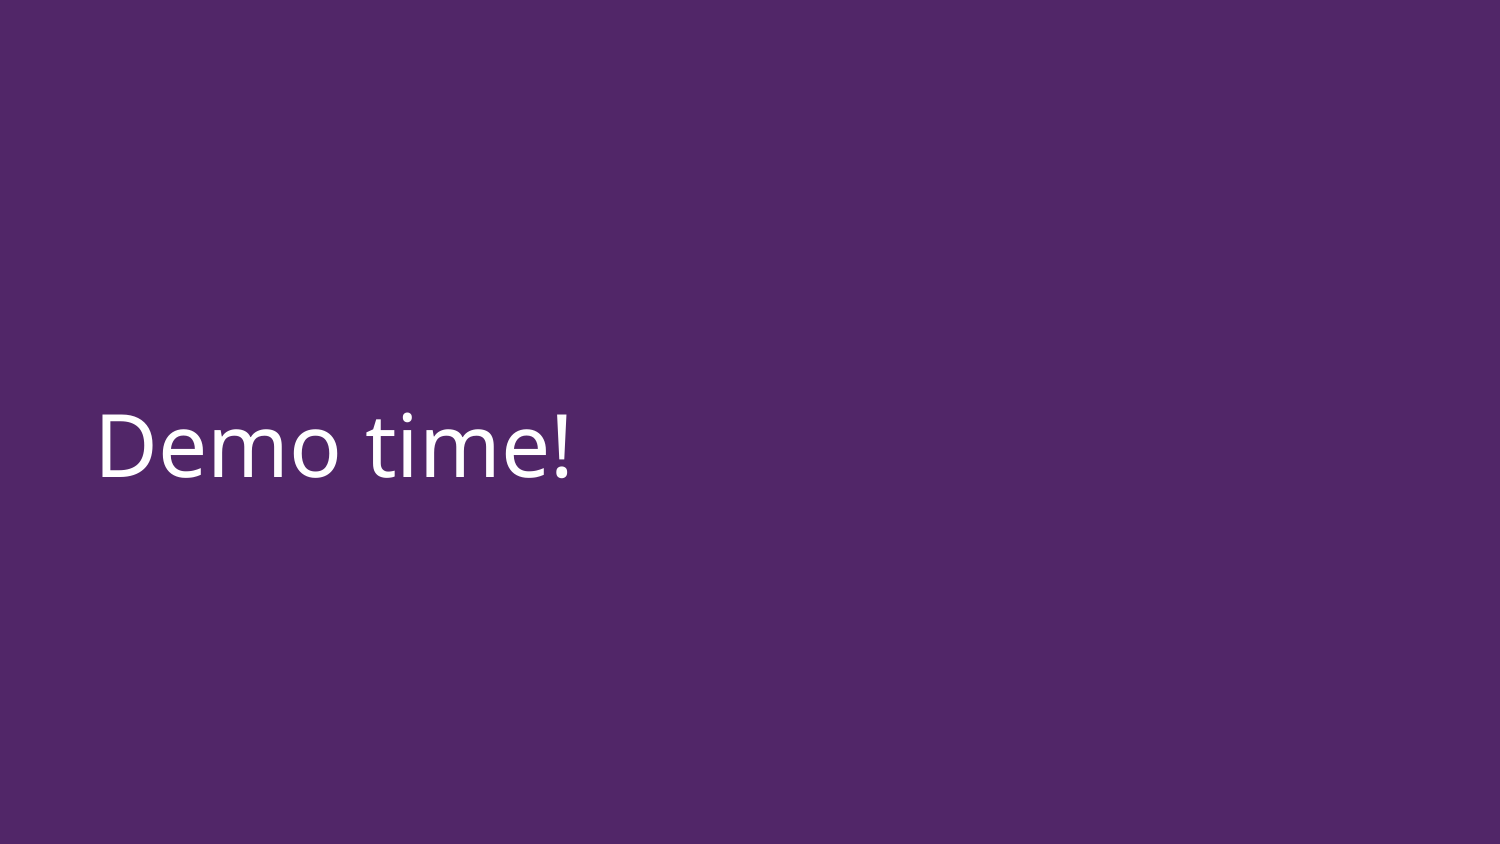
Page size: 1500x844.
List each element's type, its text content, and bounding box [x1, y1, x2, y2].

title Demo time! [79, 268, 1423, 511]
